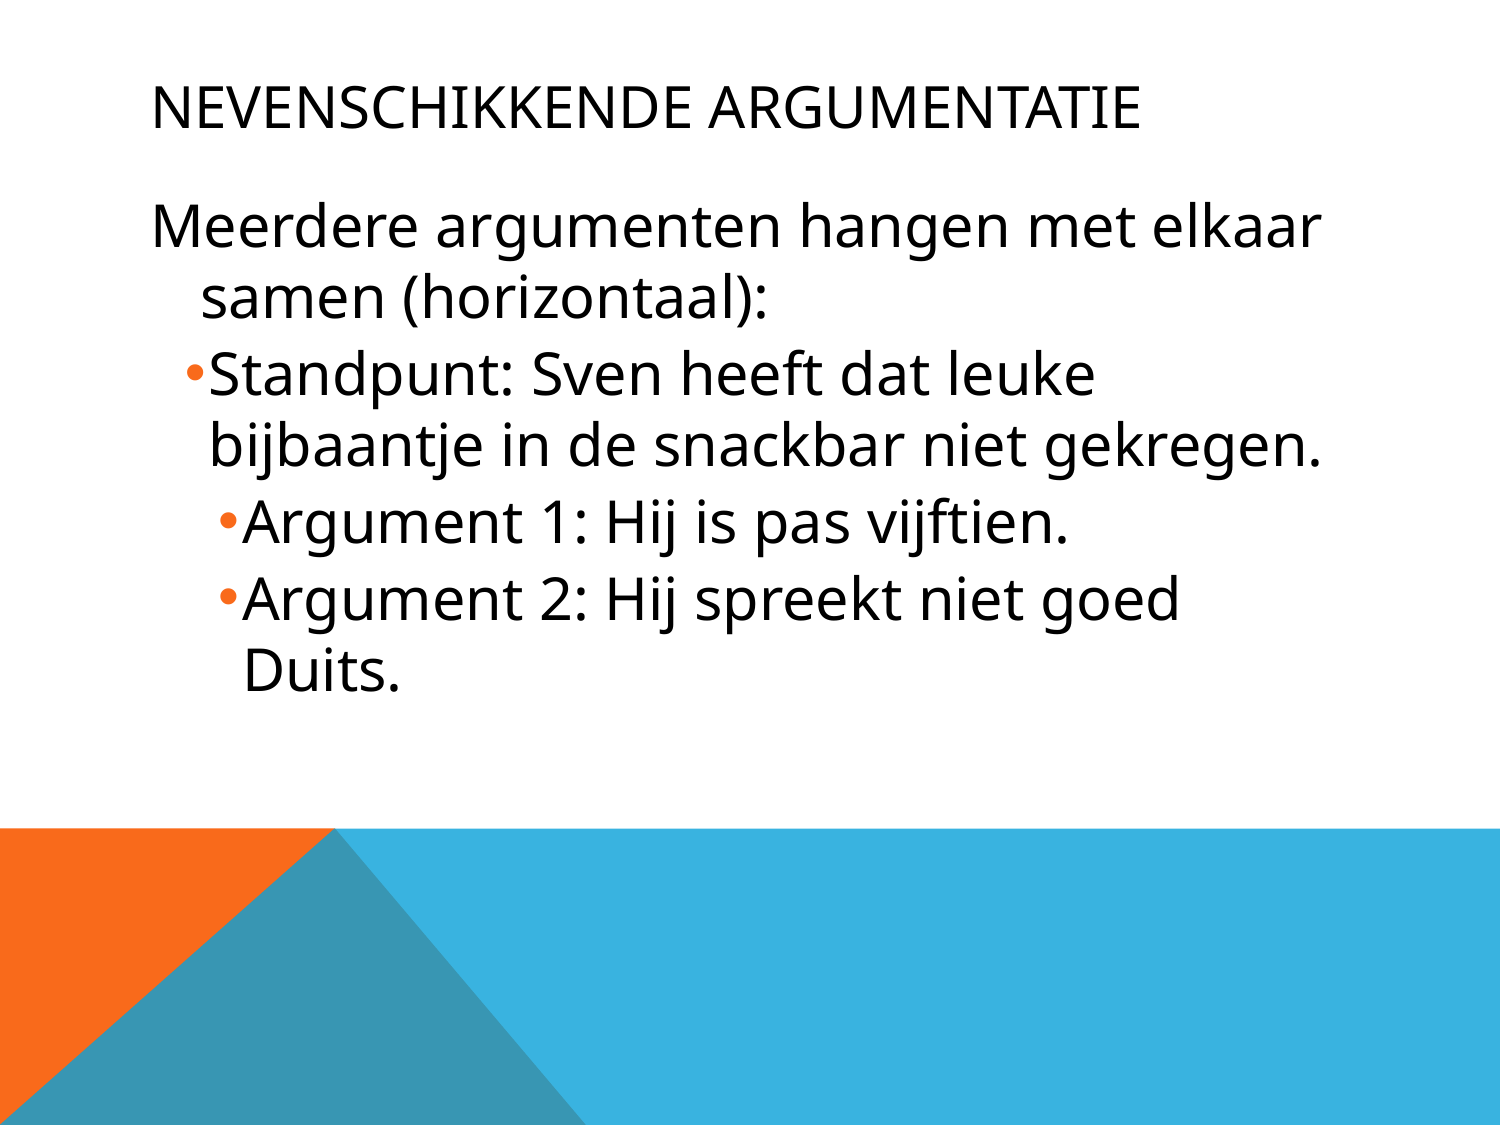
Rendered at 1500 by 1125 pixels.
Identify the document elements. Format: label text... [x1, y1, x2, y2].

title Nevenschikkende argumentatie [135, 60, 1369, 150]
list Meerdere argumenten hangen met elkaar samen (horizontaal): Standpunt: Sven heeft dat leuke bijbaantje in de snackbar niet gekregen. Argument 1: Hij is pas vijftien. Argument 2: Hij spreekt niet goed Duits. [135, 180, 1369, 768]
